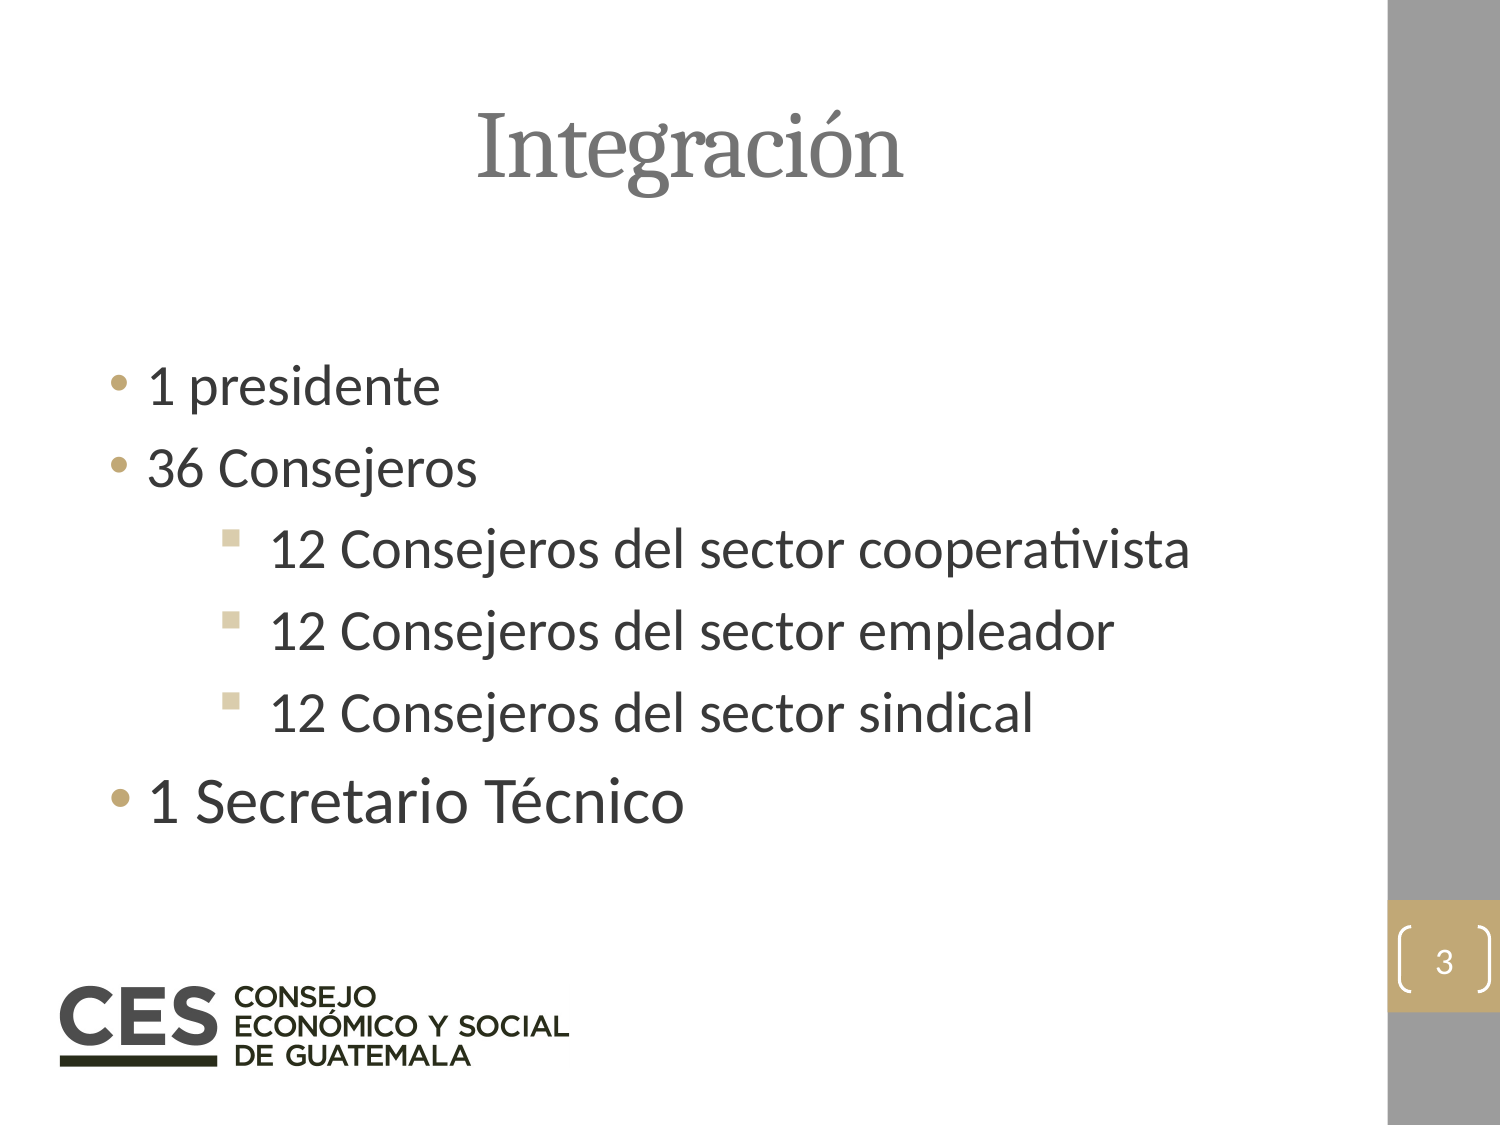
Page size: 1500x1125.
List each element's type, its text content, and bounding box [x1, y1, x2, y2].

list 1 presidente 36 Consejeros 12 Consejeros del sector cooperativista 12 Consejeros del sector empleador 12 Consejeros del sector sindical 1 Secretario Técnico [75, 339, 1325, 903]
slide_number 3 [1397, 925, 1492, 994]
title Integración [75, 45, 1325, 233]
picture [57, 983, 571, 1069]
